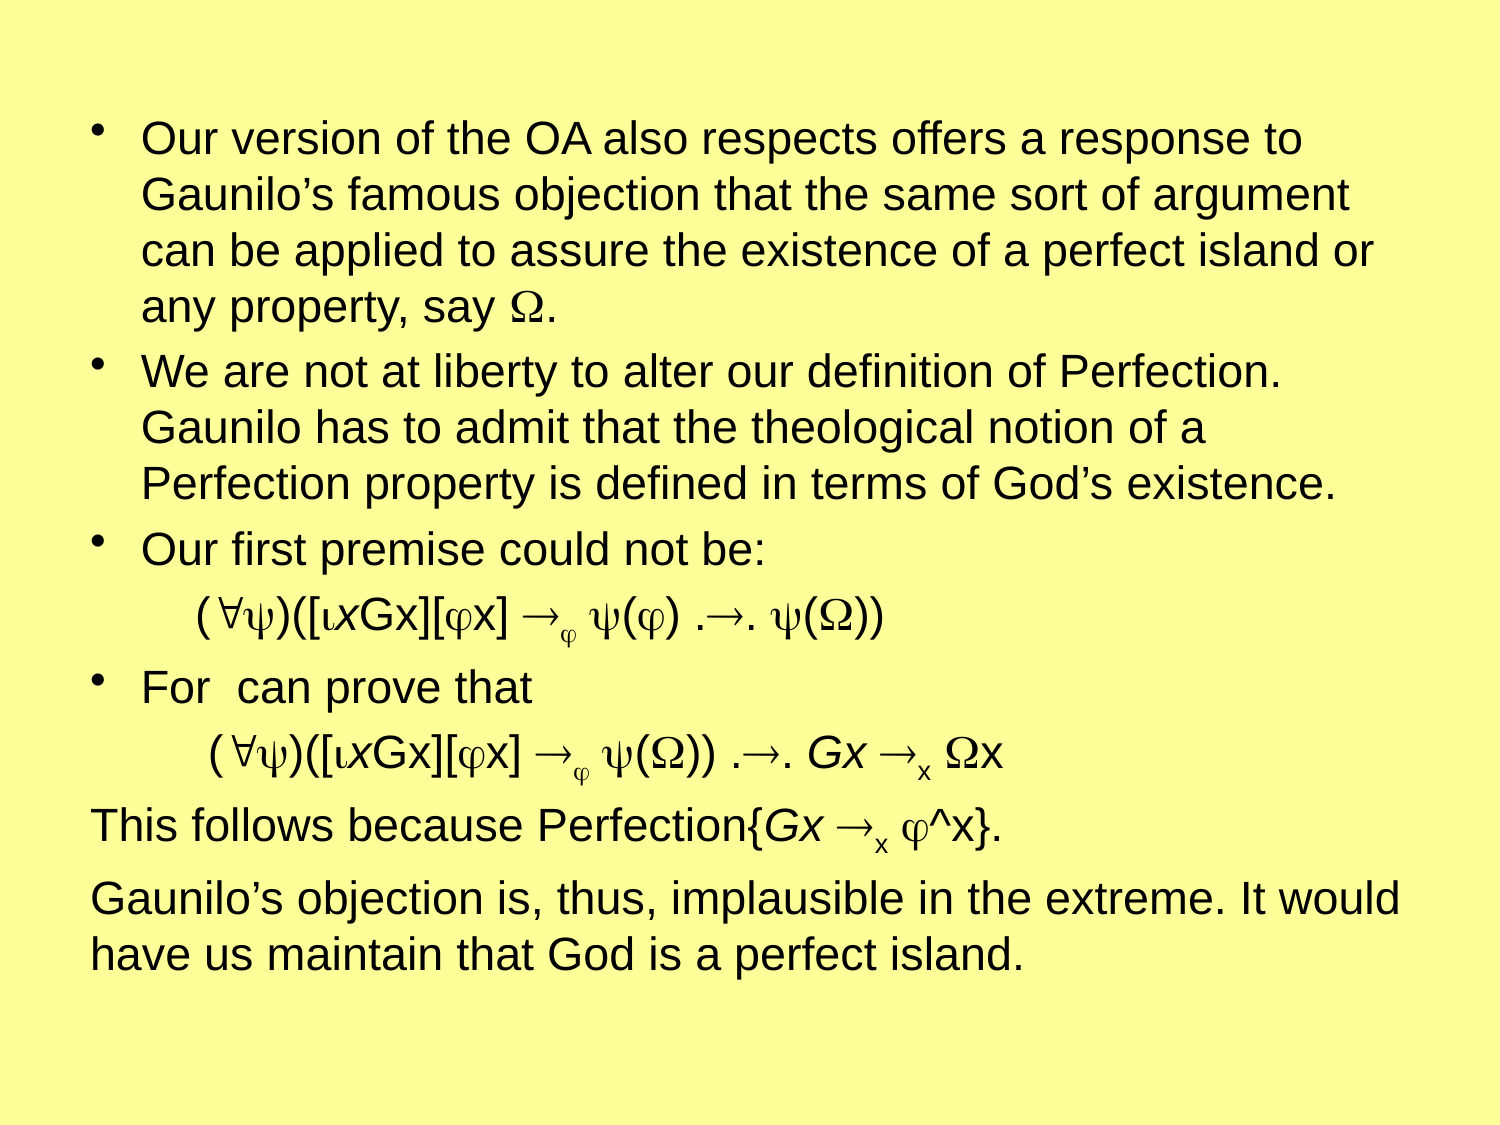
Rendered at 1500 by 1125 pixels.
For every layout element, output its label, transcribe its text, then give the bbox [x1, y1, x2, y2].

list Our version of the OA also respects offers a response to Gaunilo’s famous objection that the same sort of argument can be applied to assure the existence of a perfect island or any property, say . We are not at liberty to alter our definition of Perfection. Gaunilo has to admit that the theological notion of a Perfection property is defined in terms of God’s existence. Our first premise could not be: ()([xGx][x]  () .. ()) For can prove that ()([xGx][x]  ()) .. Gx x x This follows because Perfection{Gx x ^x}. Gaunilo’s objection is, thus, implausible in the extreme. It would have us maintain that God is a perfect island. [75, 99, 1425, 1005]
